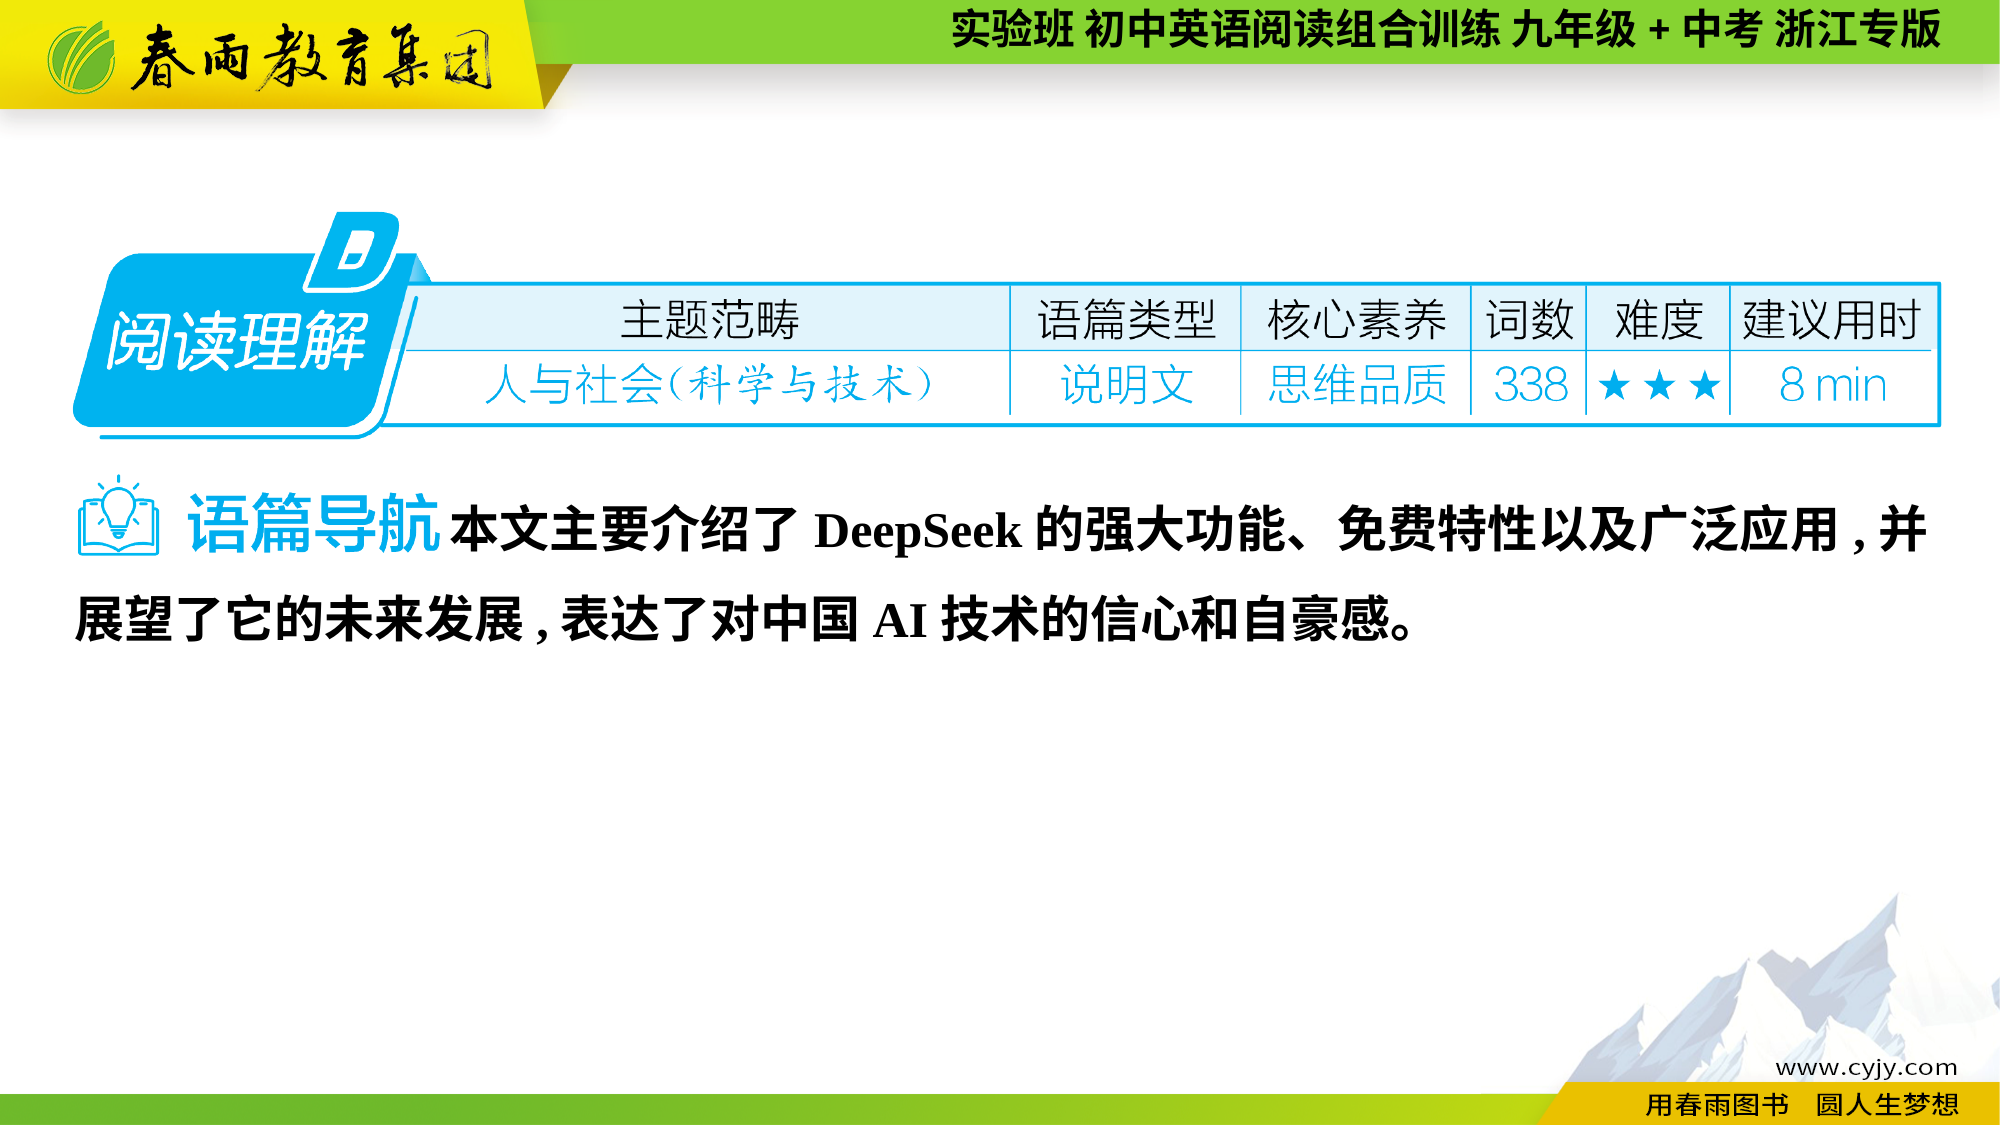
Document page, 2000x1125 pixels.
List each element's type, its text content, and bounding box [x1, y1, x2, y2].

list 本文主要介绍了DeepSeek的强大功能、免费特性以及广泛应用,并展望了它的未来发展,表达了对中国AI技术的信心和自豪感。 [59, 468, 1944, 646]
picture [0, 0, 2000, 1125]
